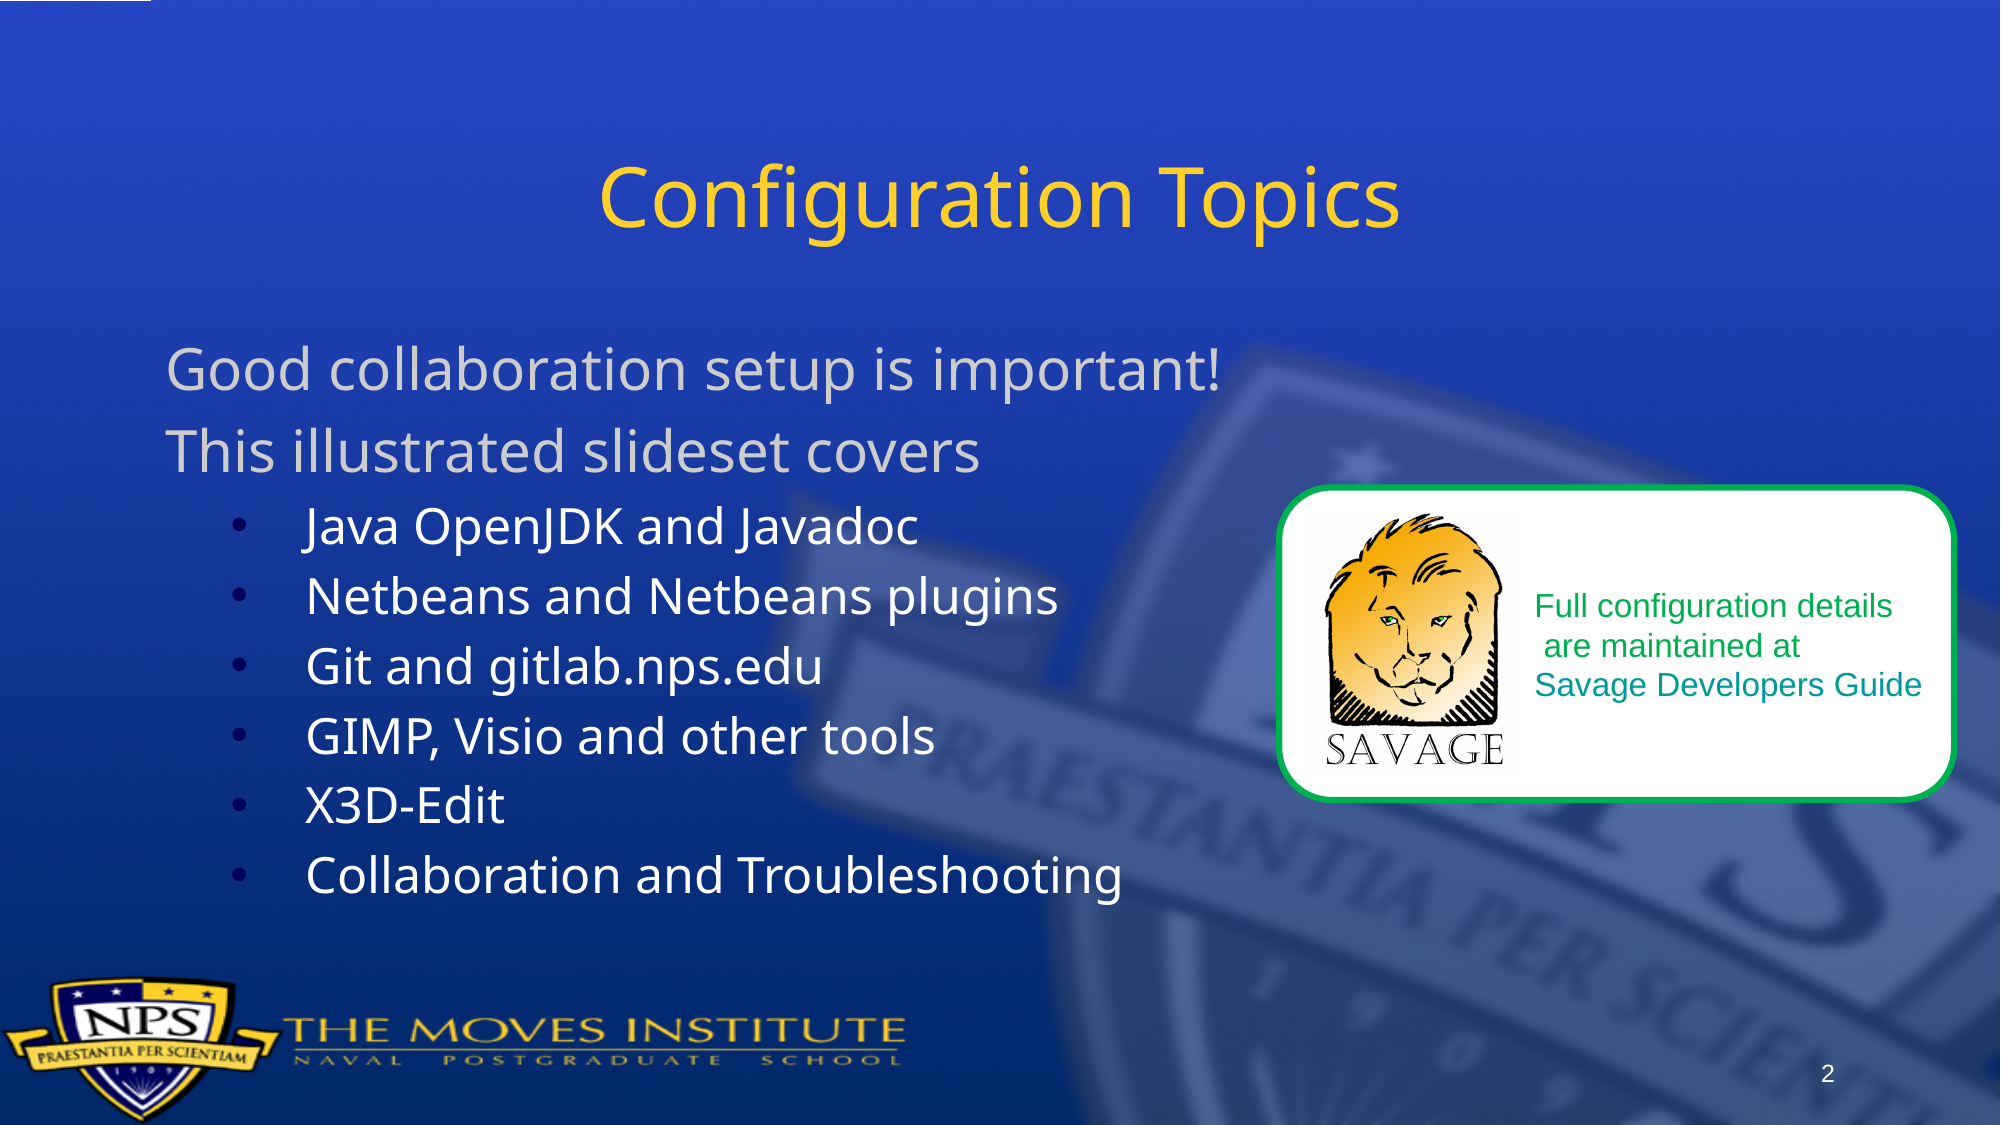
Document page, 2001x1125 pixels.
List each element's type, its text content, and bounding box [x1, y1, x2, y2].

picture [0, 0, 2000, 1125]
slide_number 2 [1383, 1042, 1850, 1103]
title Configuration Topics [150, 99, 1850, 288]
list Good collaboration setup is important! This illustrated slideset covers Java OpenJDK and Javadoc Netbeans and Netbeans plugins Git and gitlab.nps.edu GIMP, Visio and other tools X3D-Edit Collaboration and Troubleshooting [150, 324, 1850, 1000]
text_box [1278, 487, 1955, 801]
